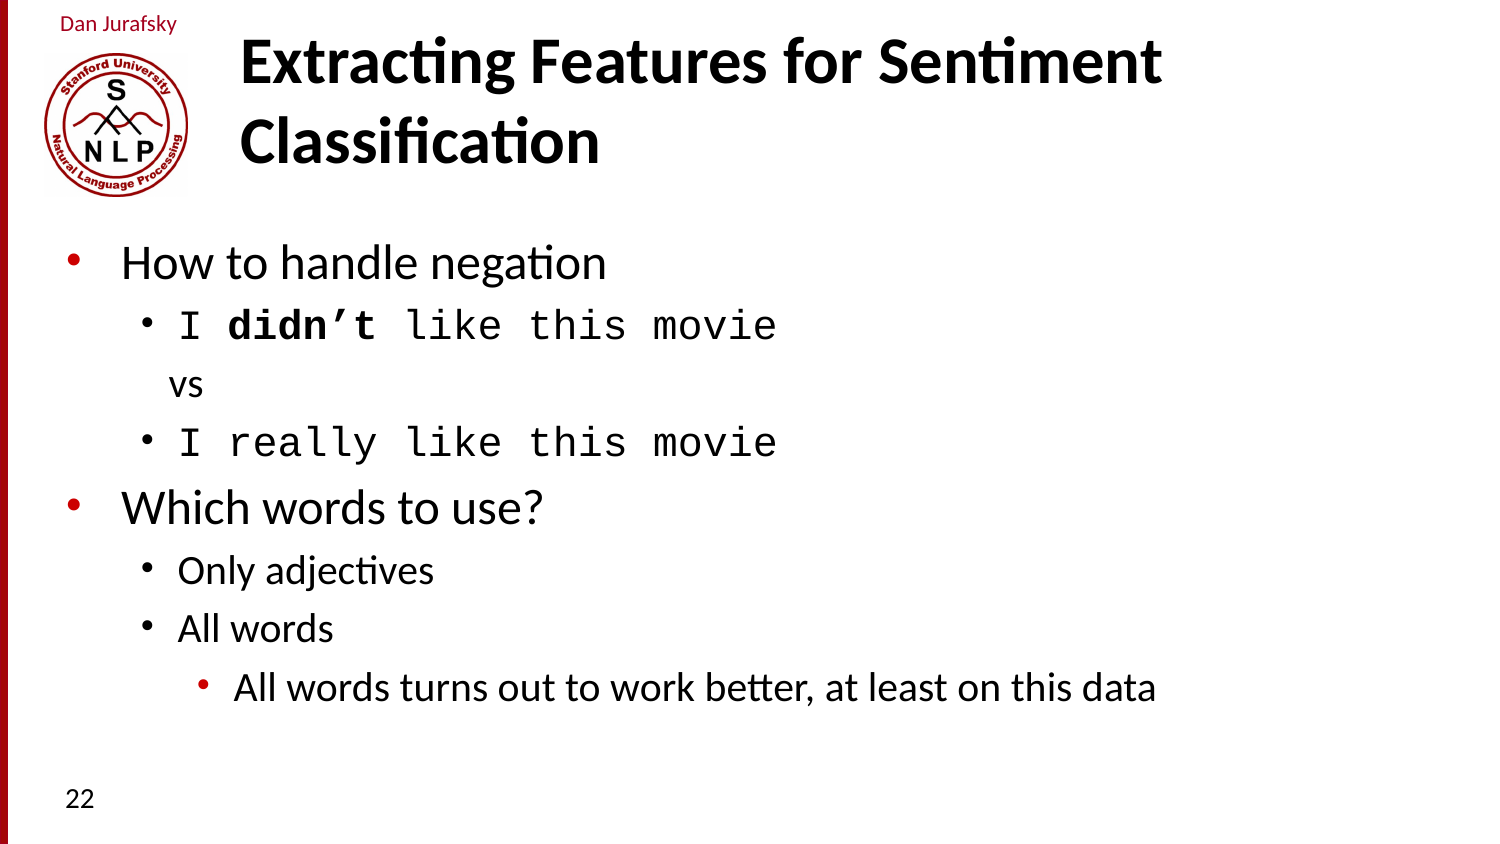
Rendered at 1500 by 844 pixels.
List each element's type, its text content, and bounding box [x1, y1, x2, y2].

picture [44, 53, 188, 197]
list How to handle negation I didn’t like this movie vs I really like this movie Which words to use? Only adjectives All words All words turns out to work better, at least on this data [50, 221, 1450, 835]
slide_number 22 [49, 771, 376, 829]
title Extracting Features for Sentiment Classification [225, 62, 1450, 185]
